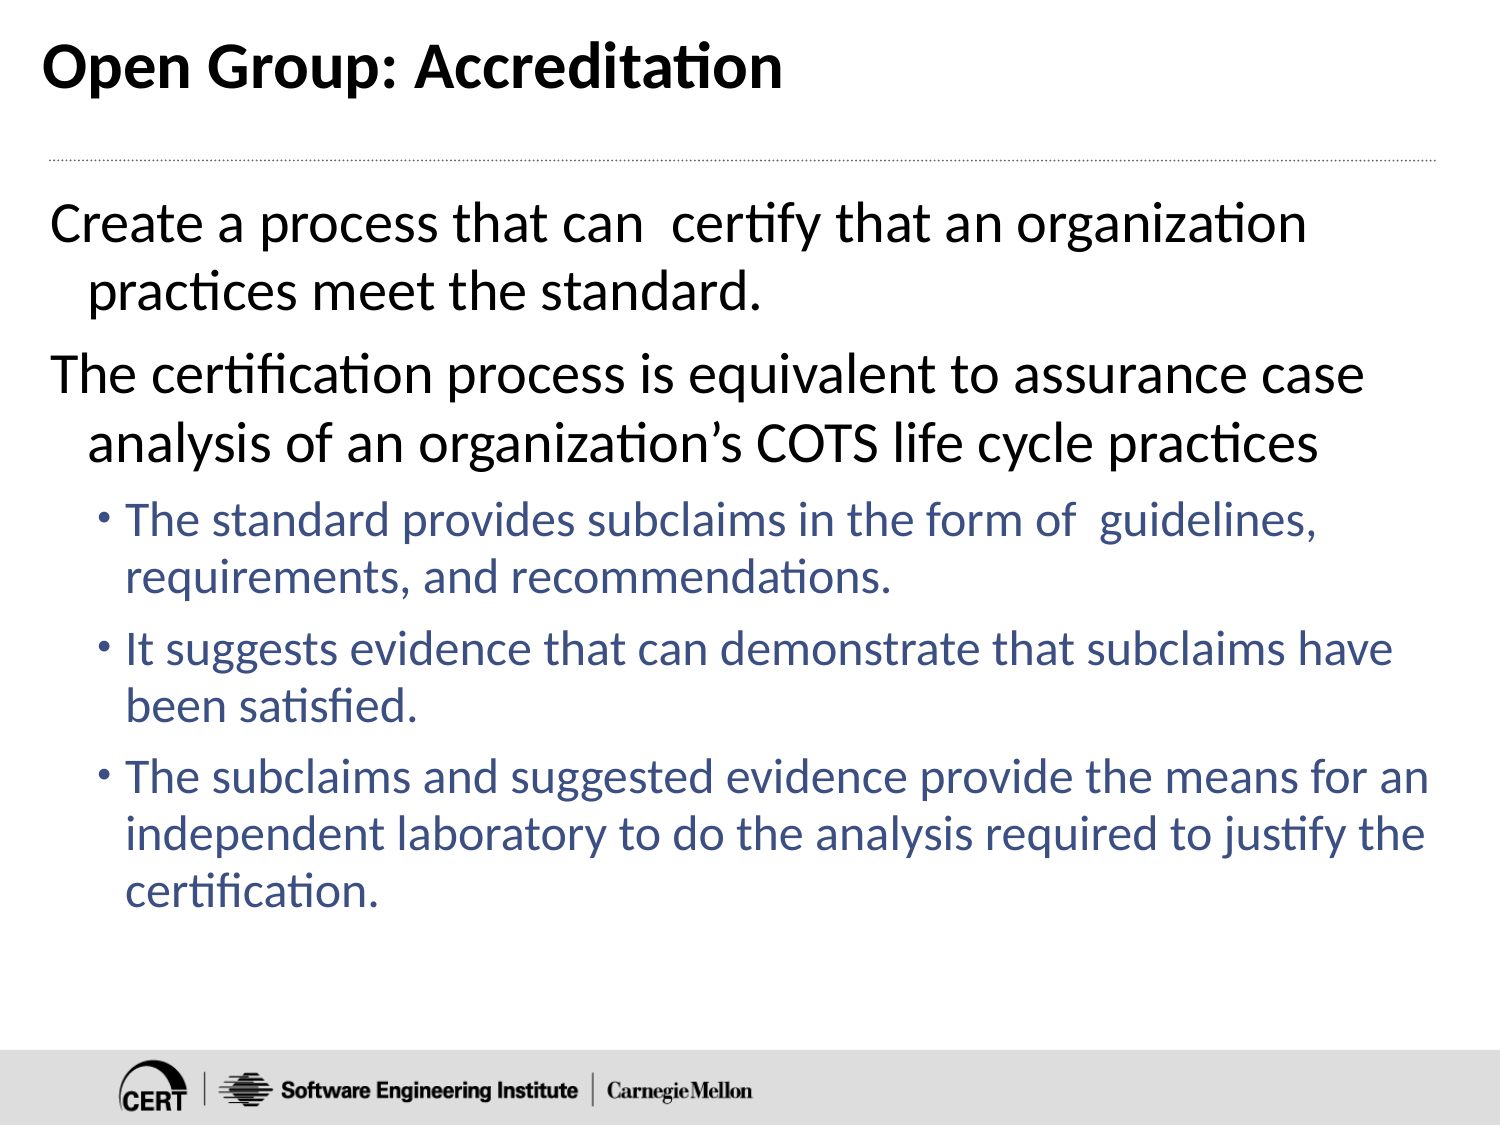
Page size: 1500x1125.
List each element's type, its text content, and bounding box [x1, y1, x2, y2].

title Open Group: Accreditation [42, 37, 1434, 155]
picture [102, 1056, 765, 1117]
list Create a process that can certify that an organization practices meet the standard. The certification process is equivalent to assurance case analysis of an organization’s COTS life cycle practices The standard provides subclaims in the form of guidelines, requirements, and recommendations. It suggests evidence that can demonstrate that subclaims have been satisfied. The subclaims and suggested evidence provide the means for an independent laboratory to do the analysis required to justify the certification. [49, 187, 1438, 1001]
